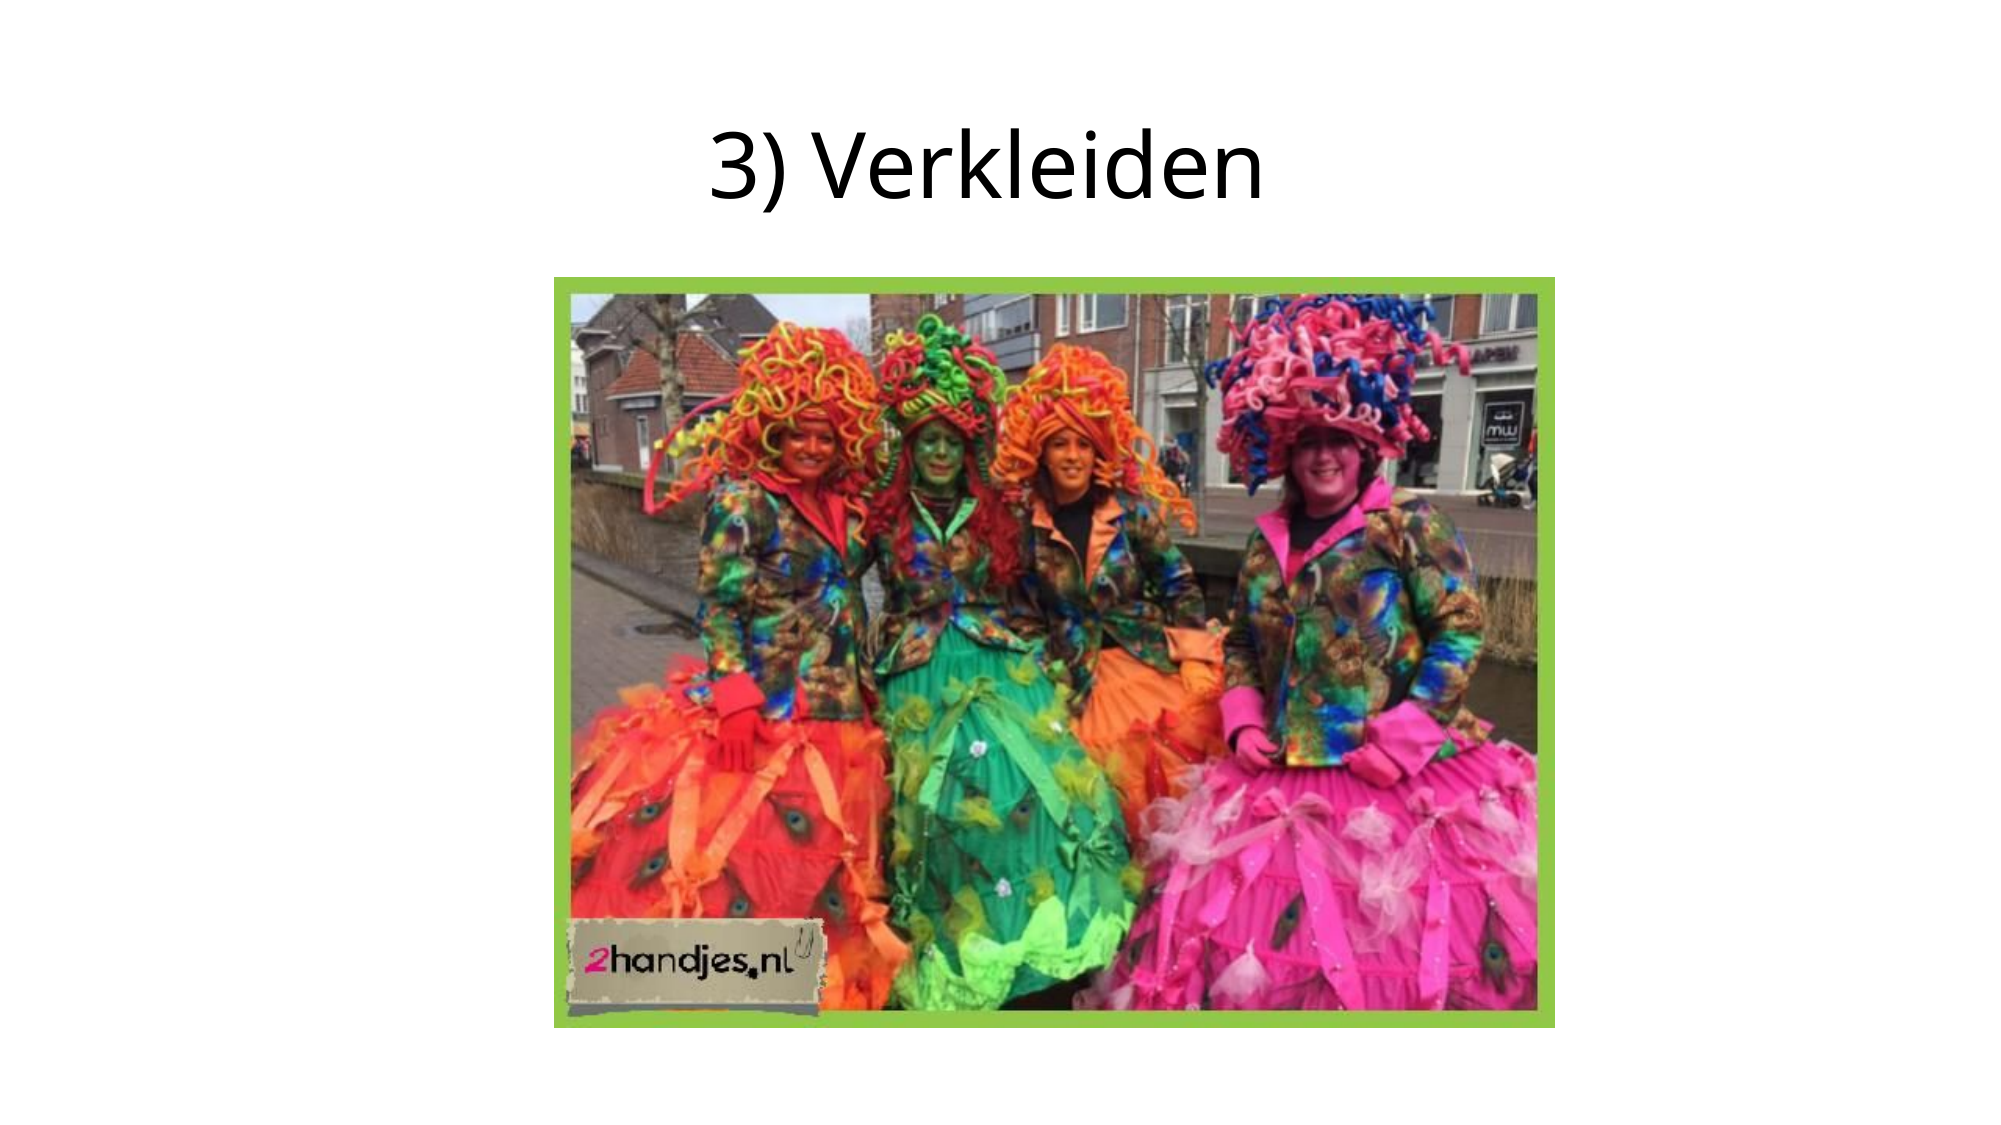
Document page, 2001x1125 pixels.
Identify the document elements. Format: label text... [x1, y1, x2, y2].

picture [554, 276, 1555, 1028]
title 3) Verkleiden [136, 59, 1863, 278]
